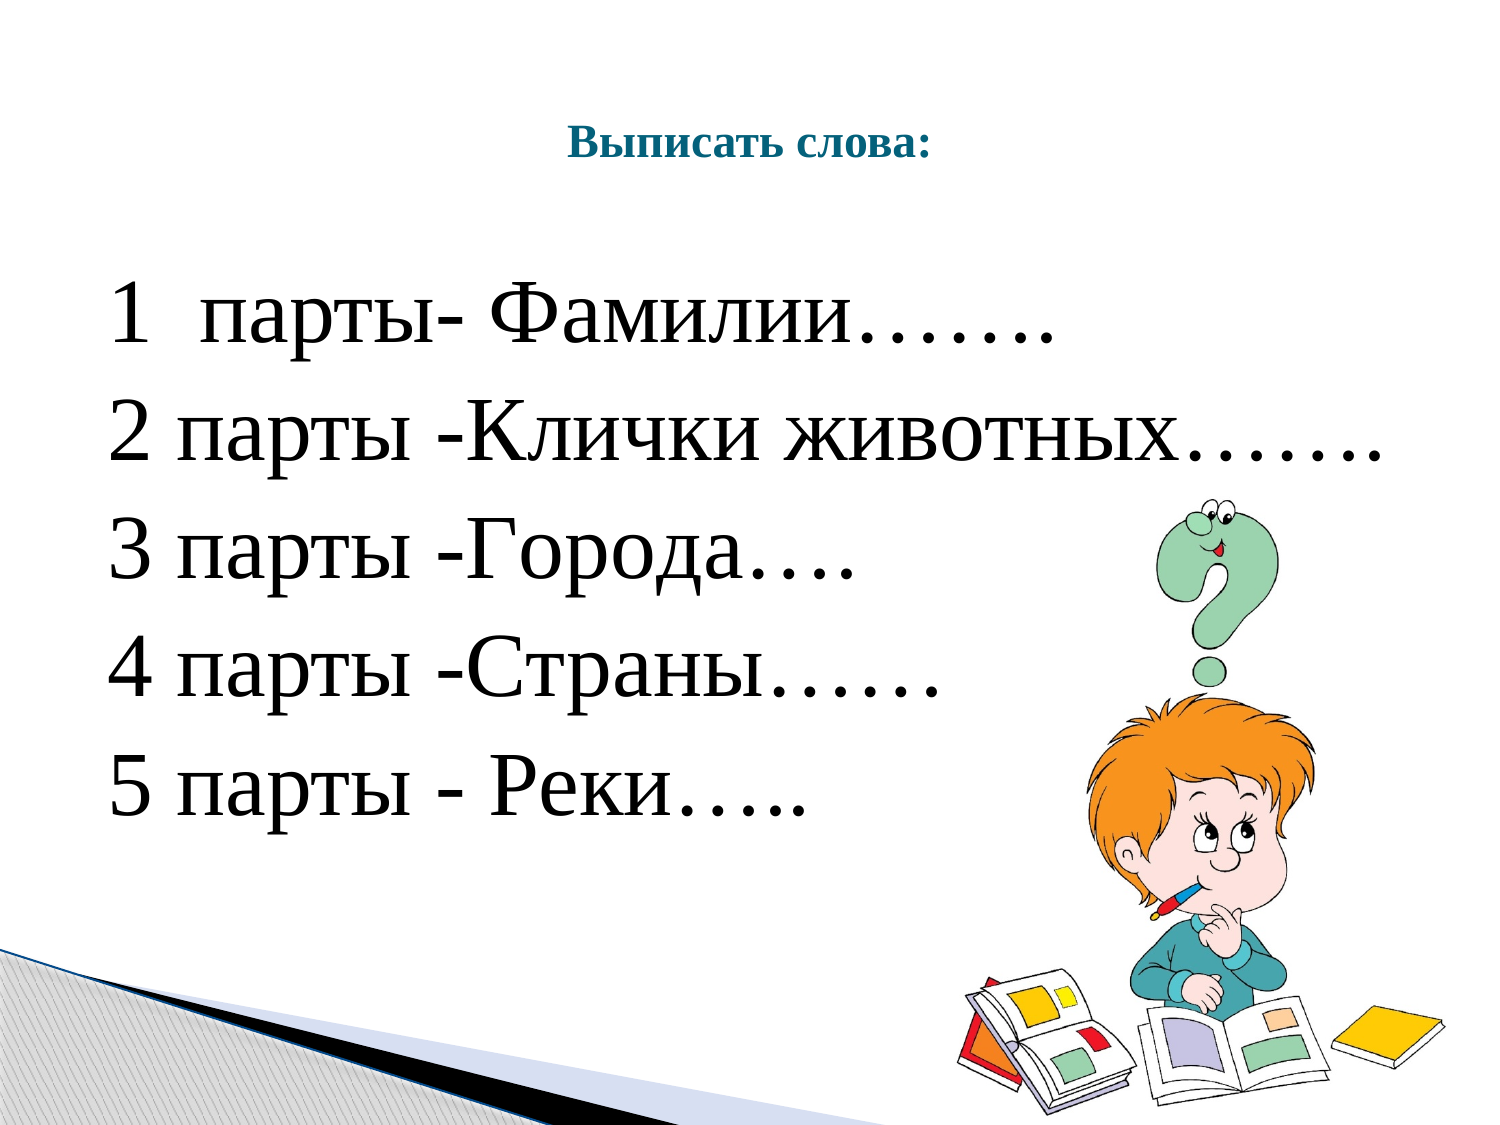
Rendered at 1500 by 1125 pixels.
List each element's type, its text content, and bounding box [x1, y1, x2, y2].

list 1 парты- Фамилии……. 2 парты -Клички животных……. 3 парты -Гoрoда…. 4 парты -Страны…… 5 парты - Реки….. [75, 243, 1425, 986]
picture [948, 479, 1453, 1125]
title Выписать слова: [75, 45, 1425, 233]
